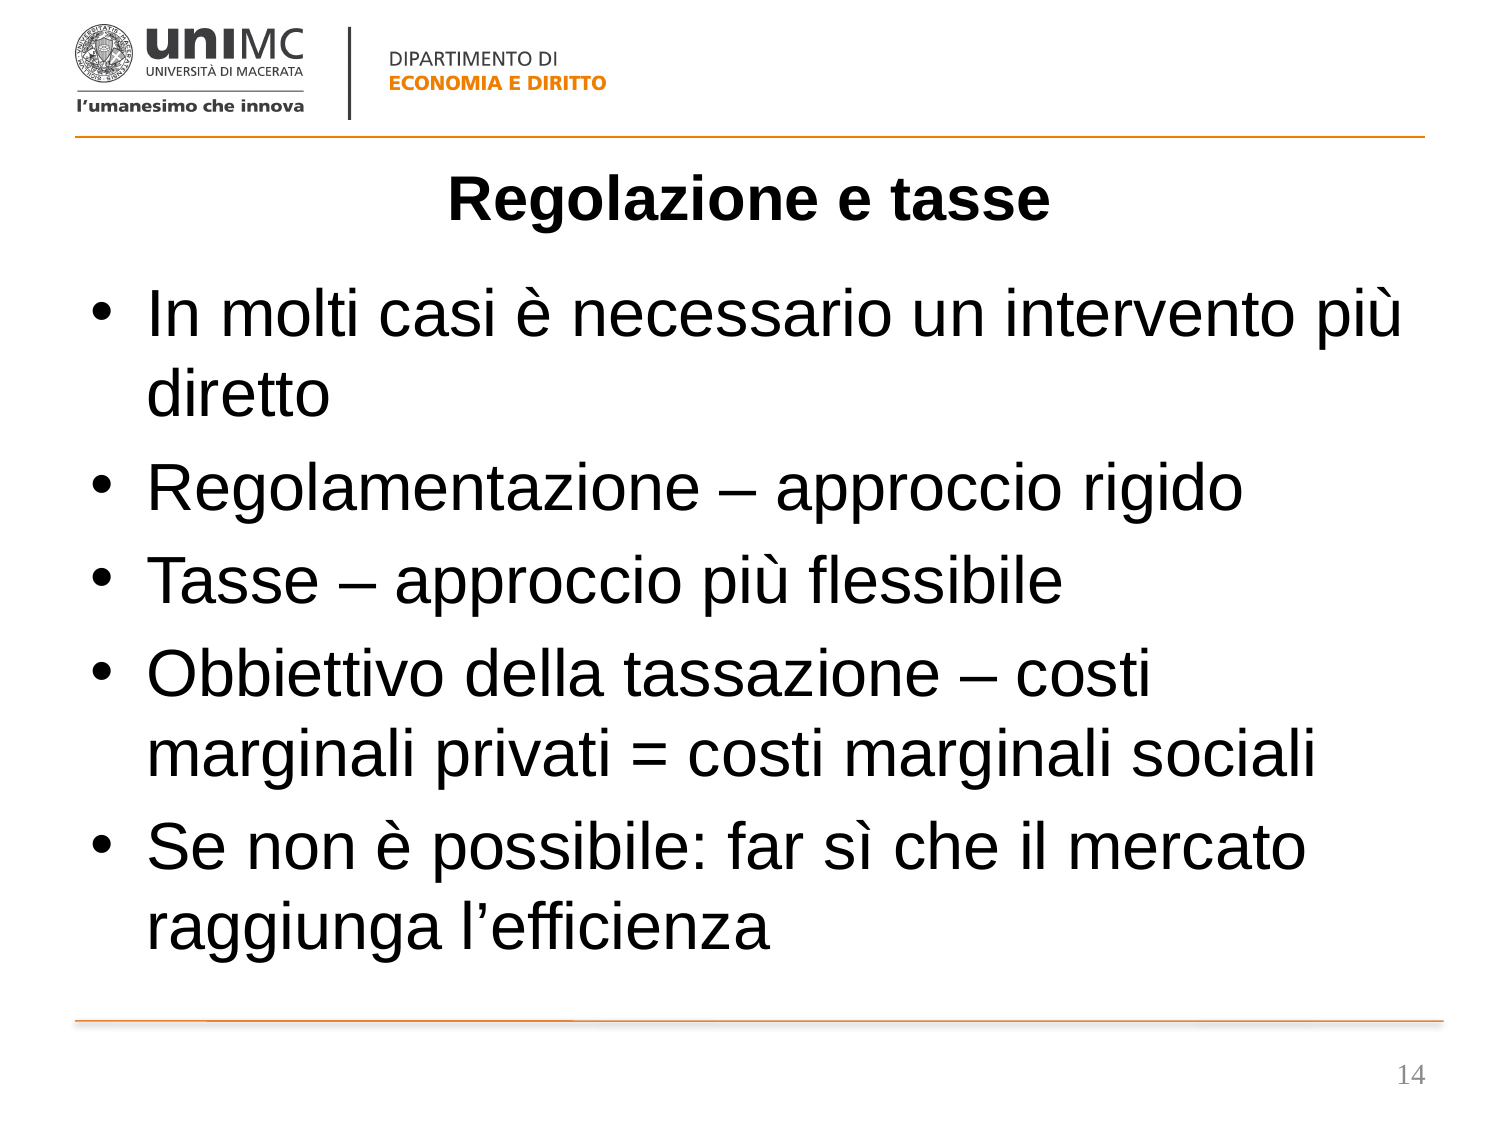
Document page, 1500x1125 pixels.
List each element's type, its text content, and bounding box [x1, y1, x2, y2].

picture [75, 24, 1425, 138]
title Regolazione e tasse [75, 149, 1425, 241]
slide_number 14 [1091, 1042, 1442, 1103]
list In molti casi è necessario un intervento più diretto Regolamentazione – approccio rigido Tasse – approccio più flessibile Obbiettivo della tassazione – costi marginali privati = costi marginali sociali Se non è possibile: far sì che il mercato raggiunga l’efficienza [75, 262, 1425, 1005]
